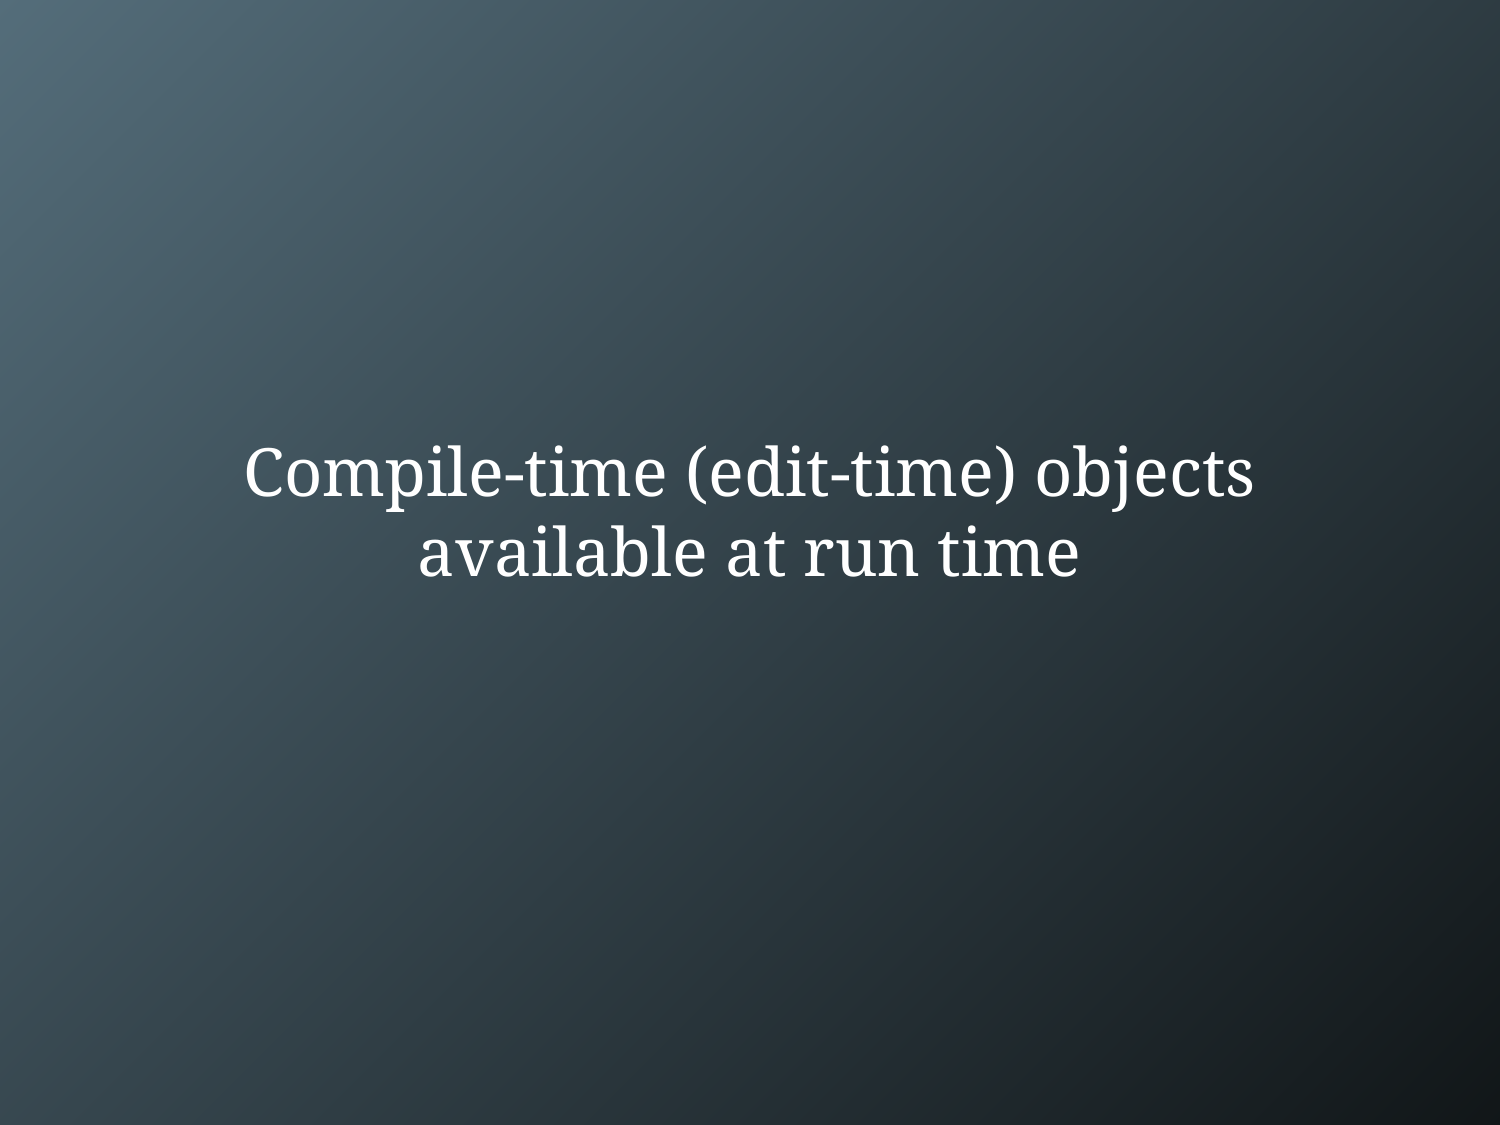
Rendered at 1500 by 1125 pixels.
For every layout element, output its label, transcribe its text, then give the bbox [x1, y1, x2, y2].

title Compile-time (edit-time) objects available at run time [112, 326, 1388, 693]
